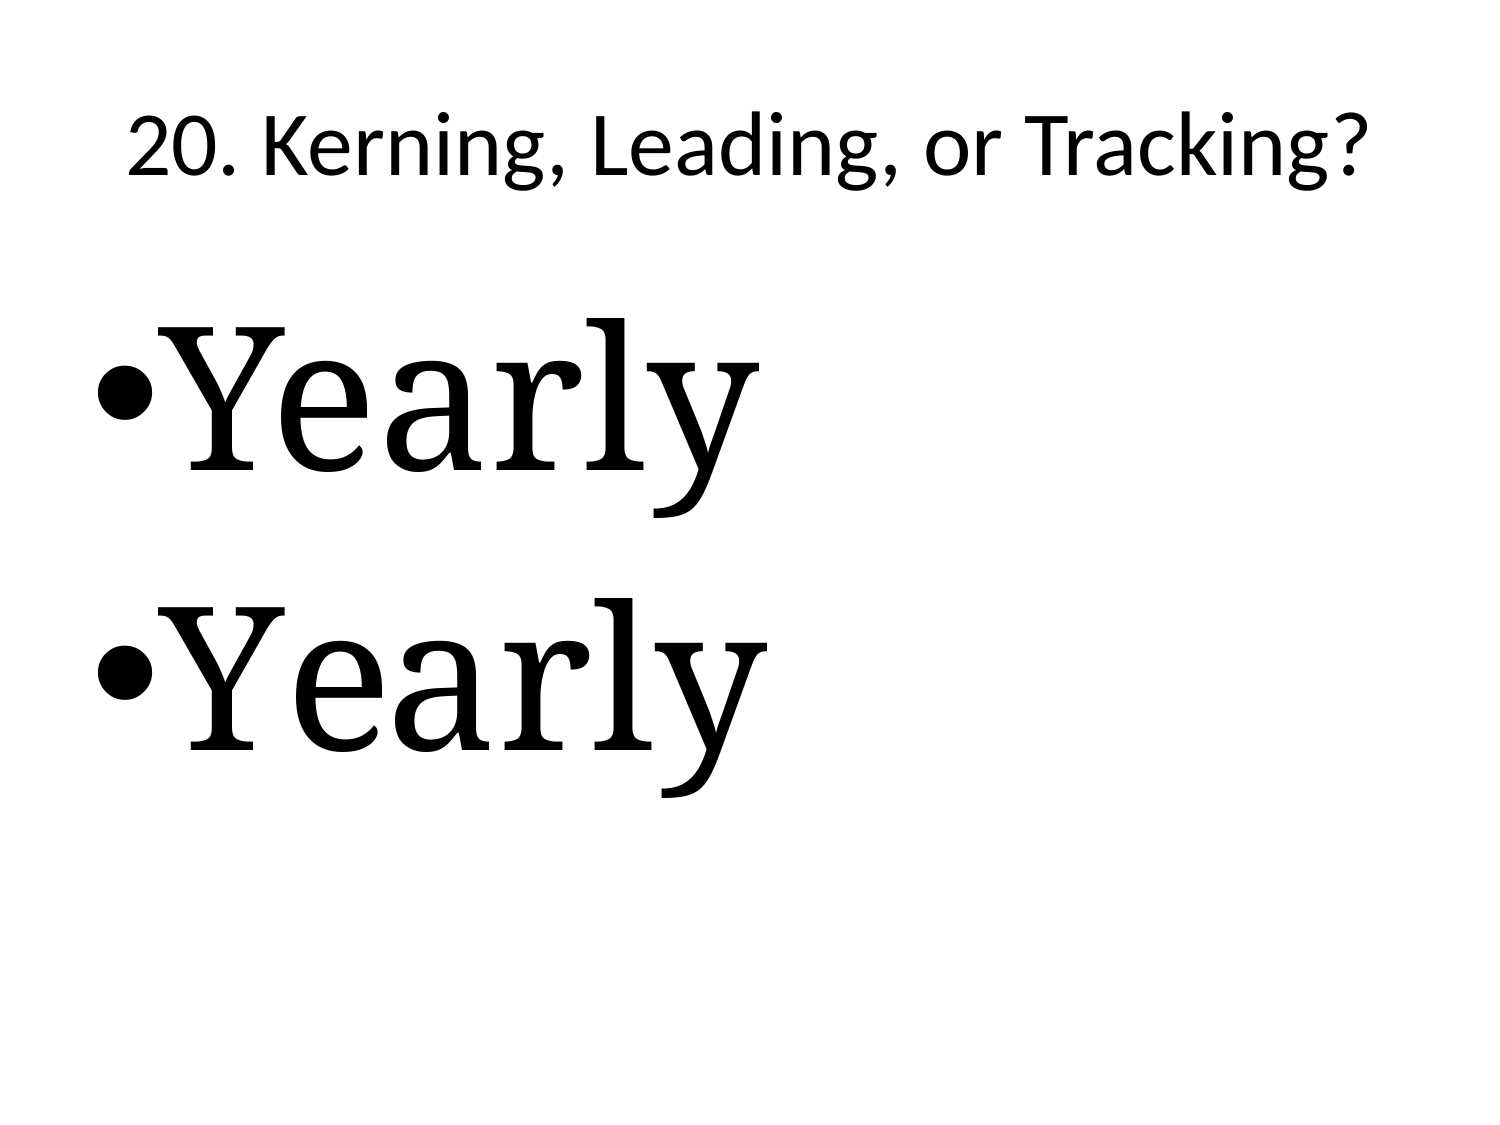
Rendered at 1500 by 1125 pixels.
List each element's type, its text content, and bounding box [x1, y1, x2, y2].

title 20. Kerning, Leading, or Tracking? [75, 45, 1425, 233]
list Yearly Yearly [75, 262, 1425, 1005]
